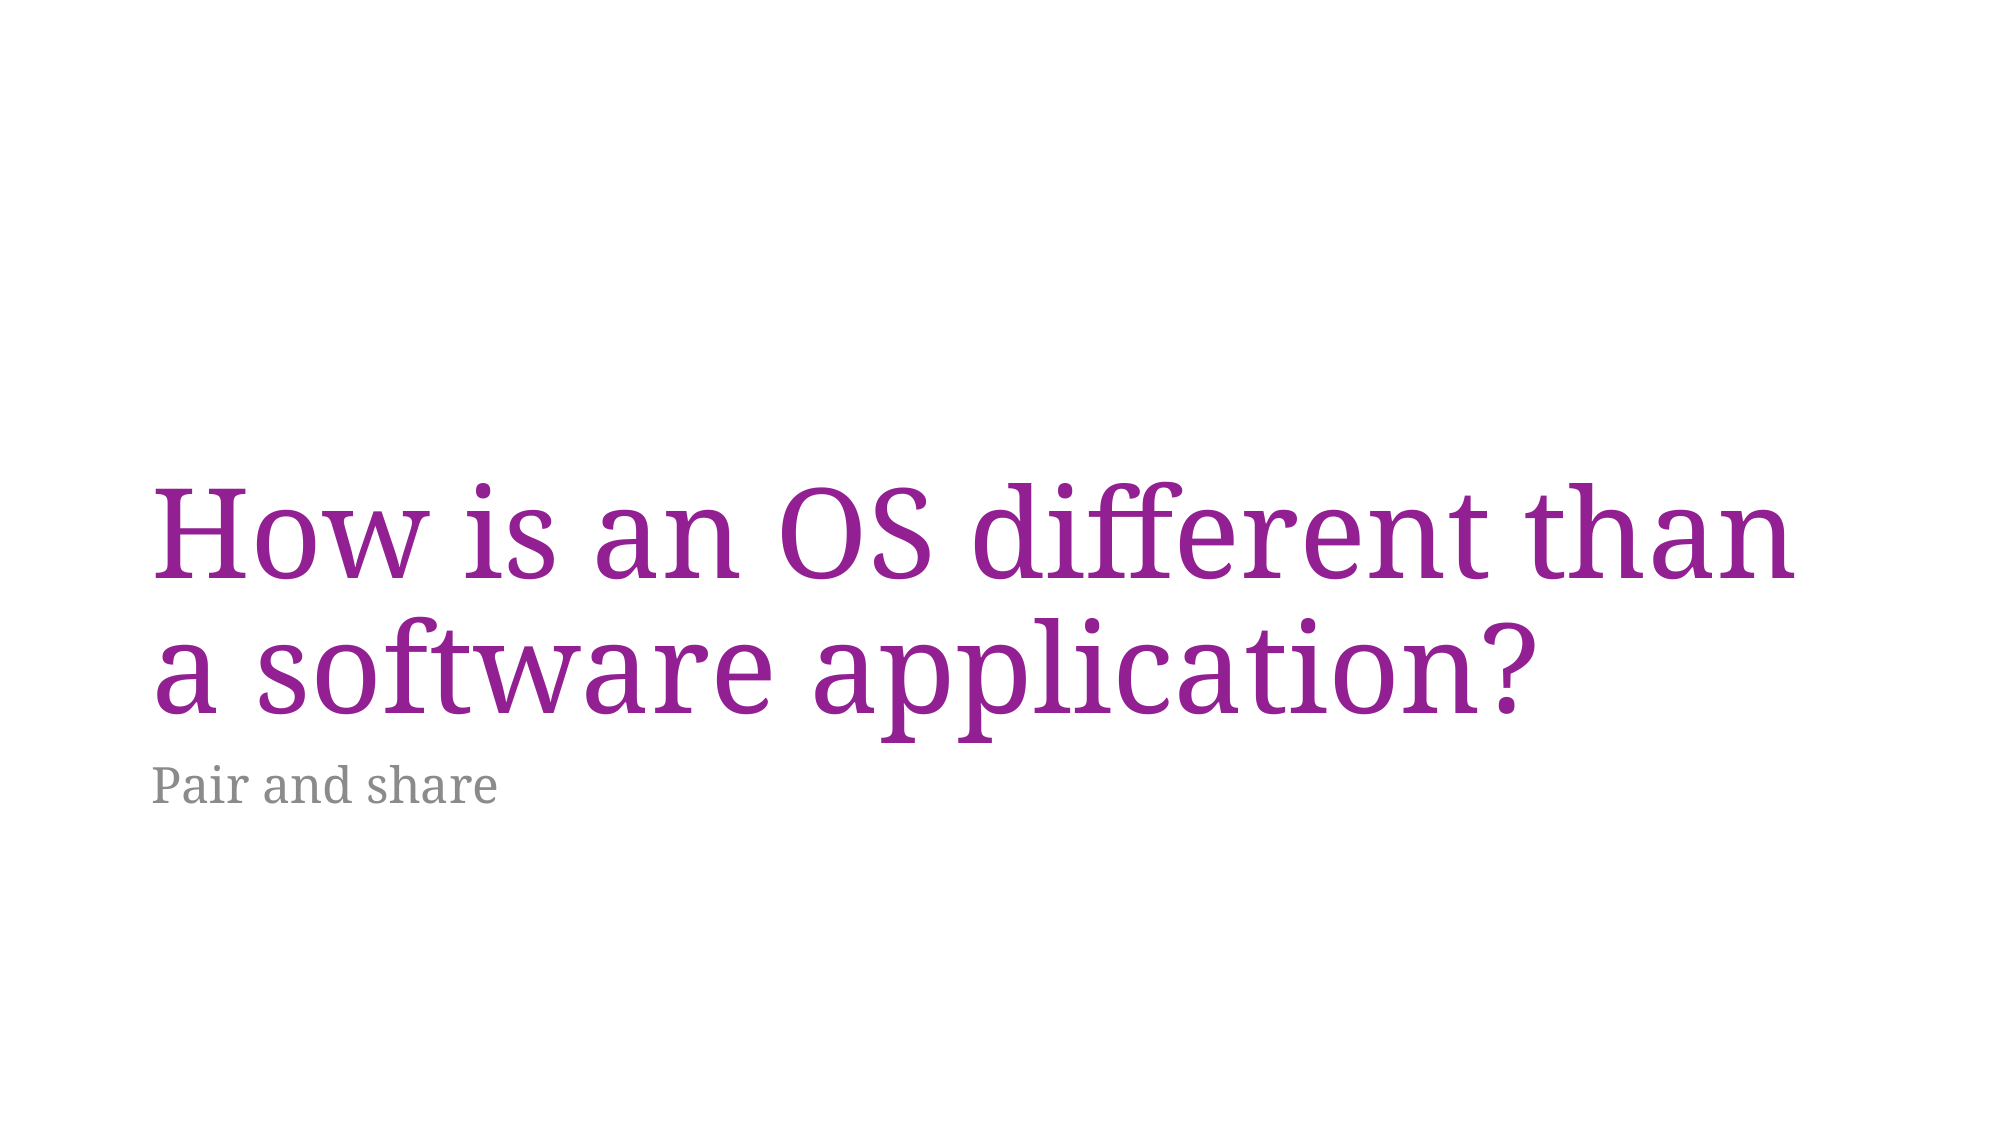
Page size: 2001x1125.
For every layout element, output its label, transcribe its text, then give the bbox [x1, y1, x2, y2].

list Pair and share [136, 752, 1862, 999]
title How is an OS different than a software application? [136, 280, 1862, 749]
